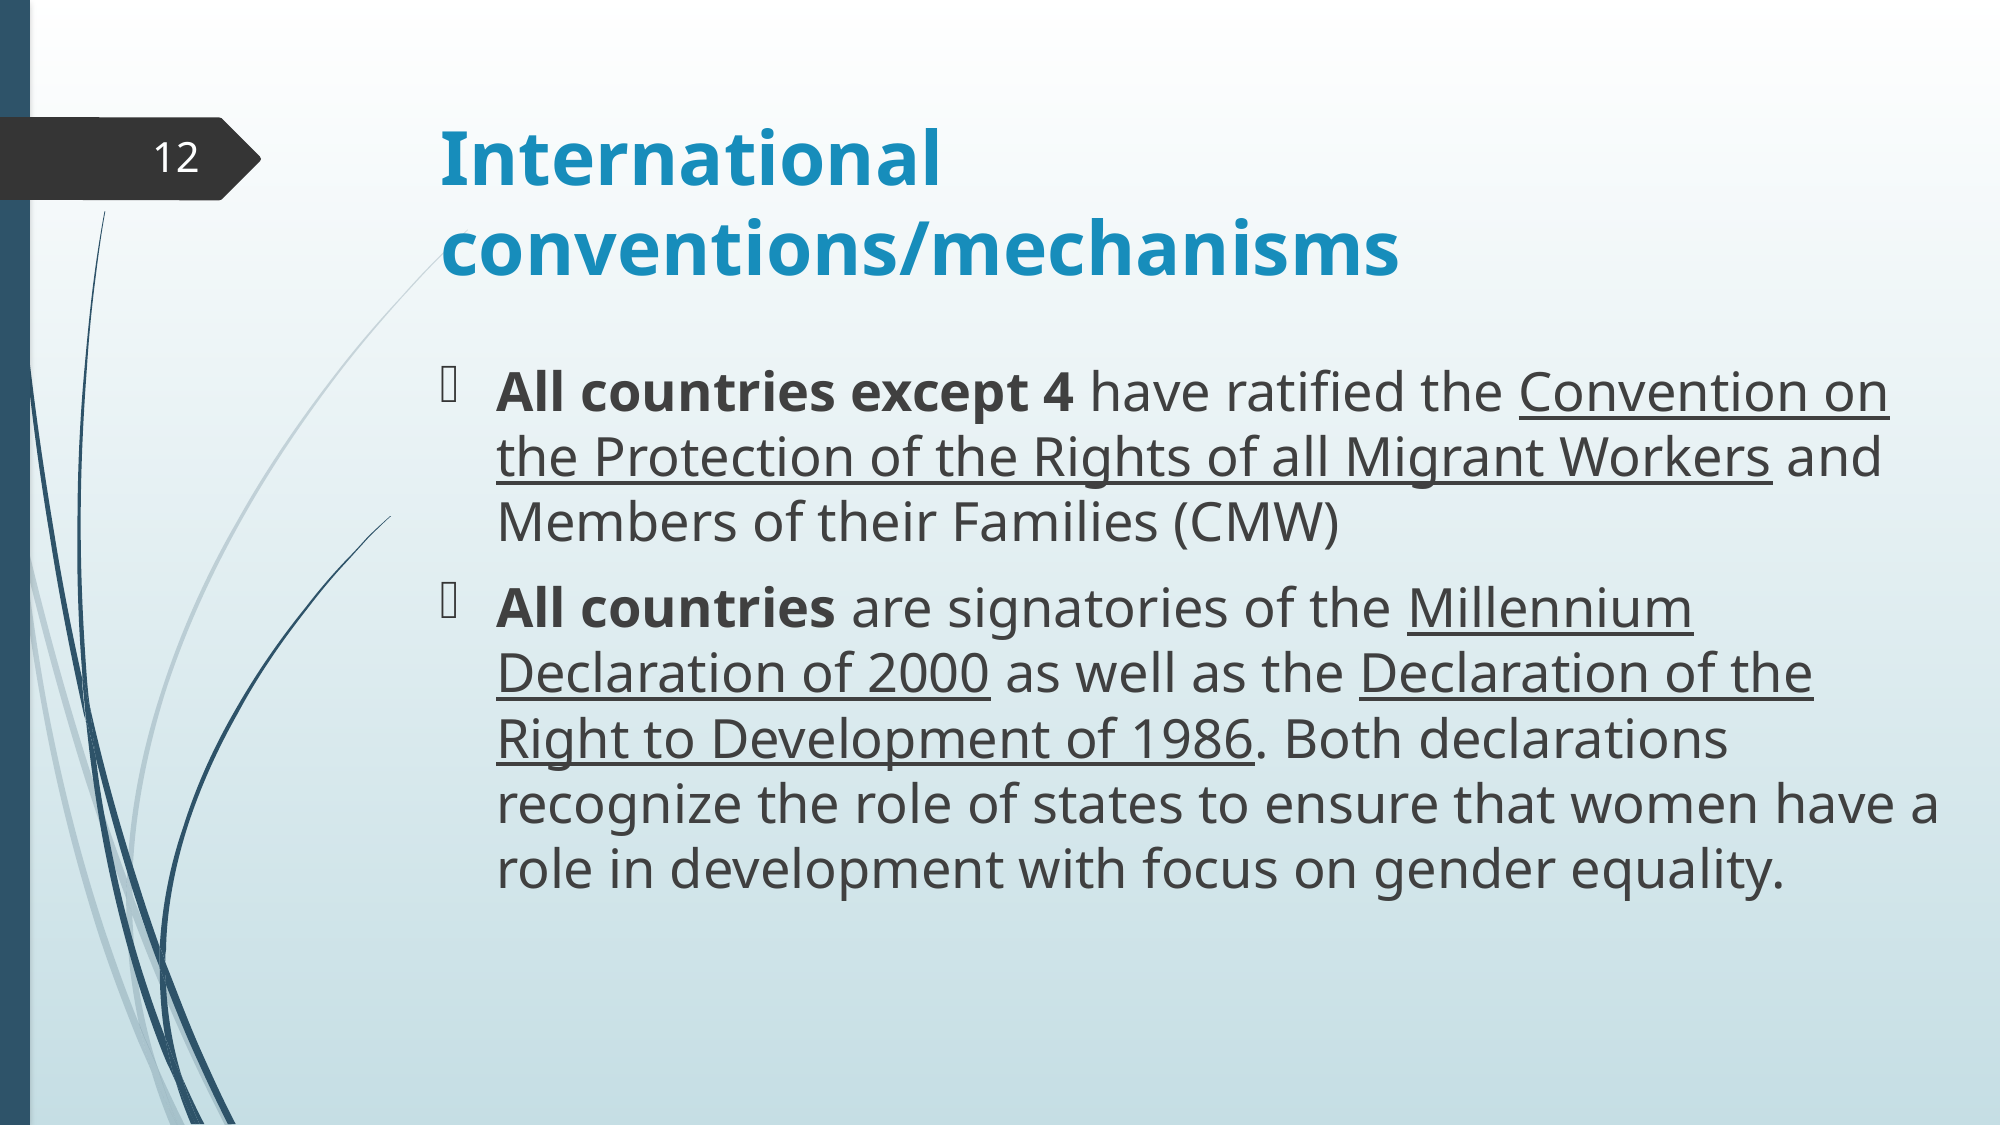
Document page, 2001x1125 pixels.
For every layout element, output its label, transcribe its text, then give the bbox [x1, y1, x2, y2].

slide_number 12 [87, 129, 216, 190]
title International conventions/mechanisms [425, 102, 1888, 313]
list All countries except 4 have ratified the Convention on the Protection of the Rights of all Migrant Workers and Members of their Families (CMW) All countries are signatories of the Millennium Declaration of 2000 as well as the Declaration of the Right to Development of 1986. Both declarations recognize the role of states to ensure that women have a role in development with focus on gender equality. [424, 350, 1975, 1125]
